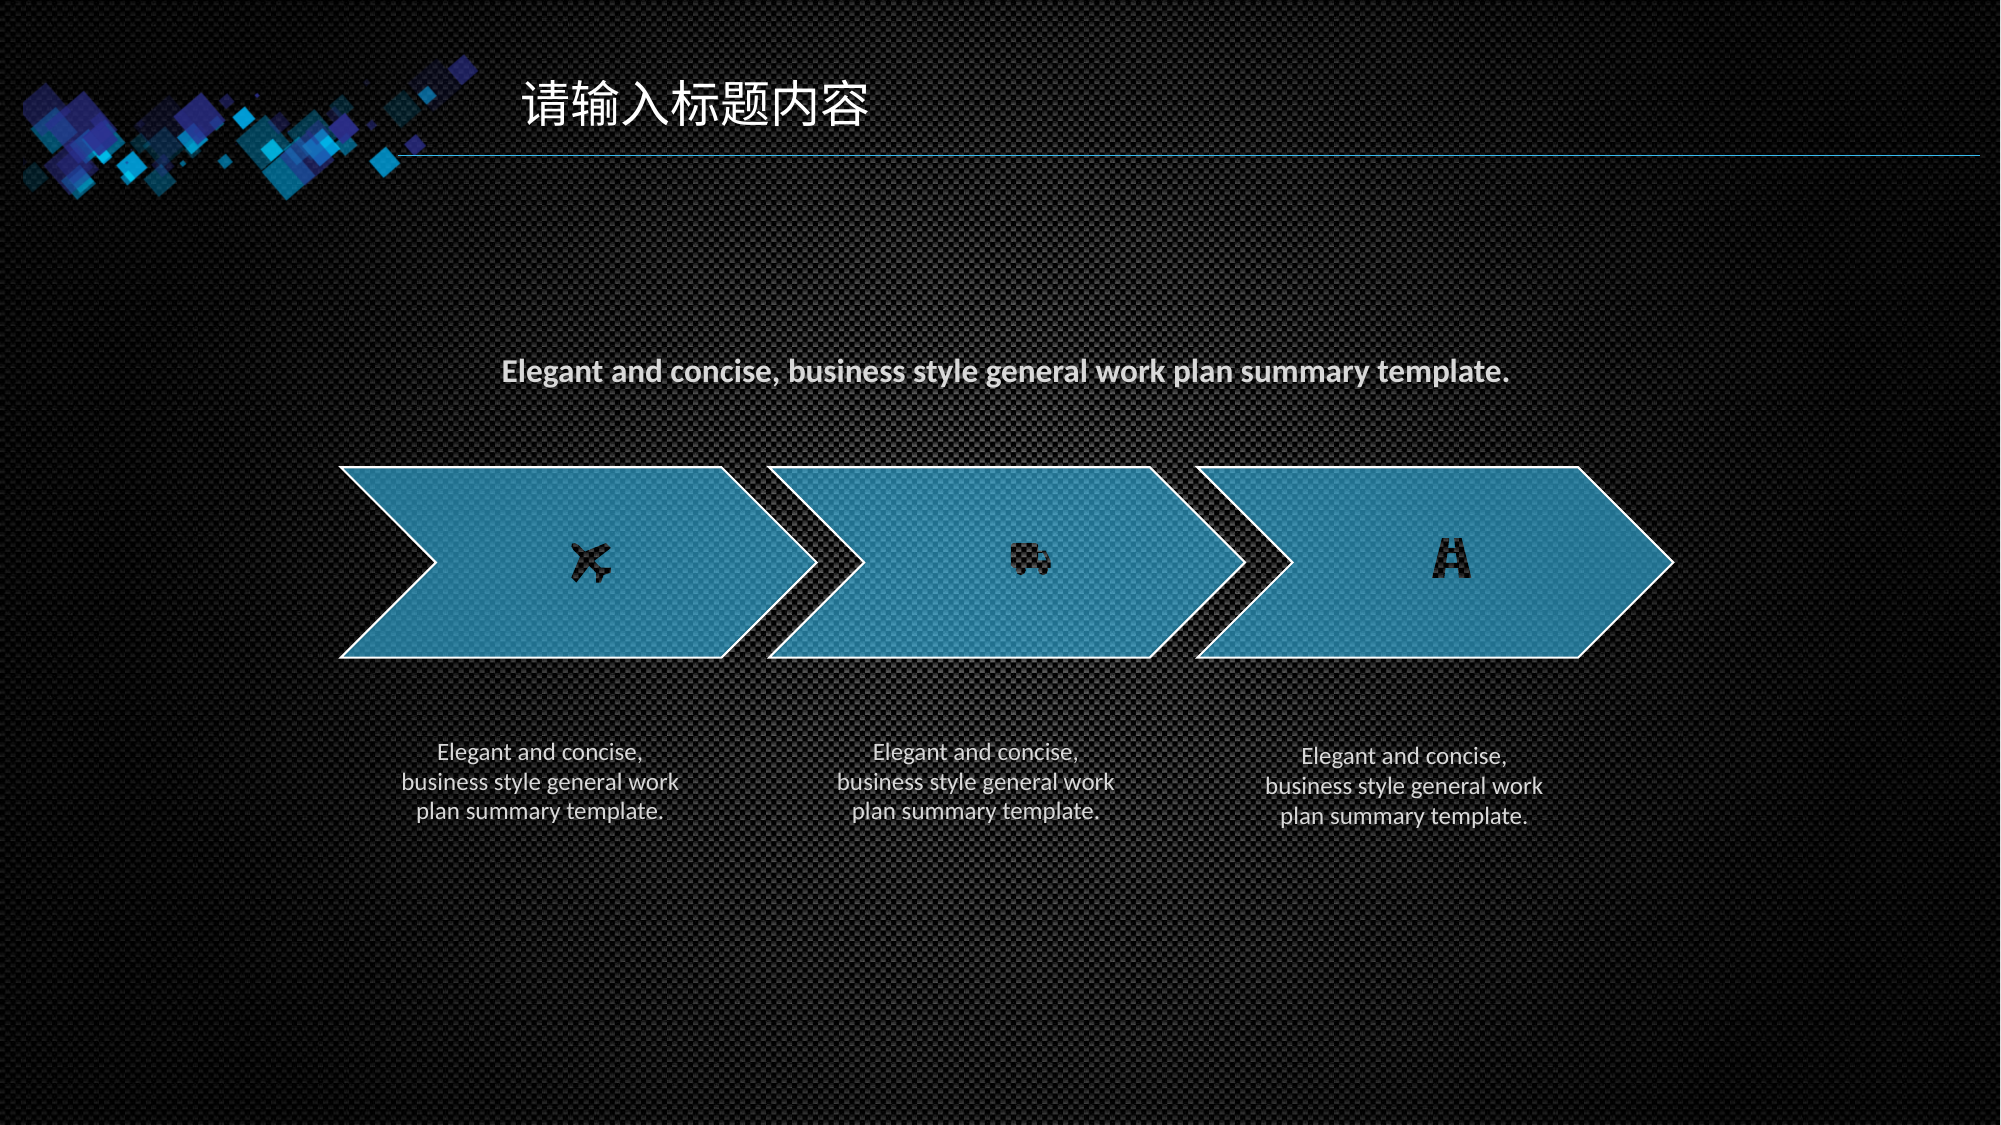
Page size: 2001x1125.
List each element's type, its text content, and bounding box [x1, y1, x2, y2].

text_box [340, 467, 1674, 658]
text_box Elegant and concise, business style general work plan summary template. [380, 727, 700, 833]
picture [0, 0, 2001, 1125]
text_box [23, 48, 1981, 209]
text_box Elegant and concise, business style general work plan summary template. [1245, 732, 1564, 837]
text_box Elegant and concise, business style general work plan summary template. [481, 342, 1533, 397]
text_box Elegant and concise, business style general work plan summary template. [816, 727, 1136, 833]
